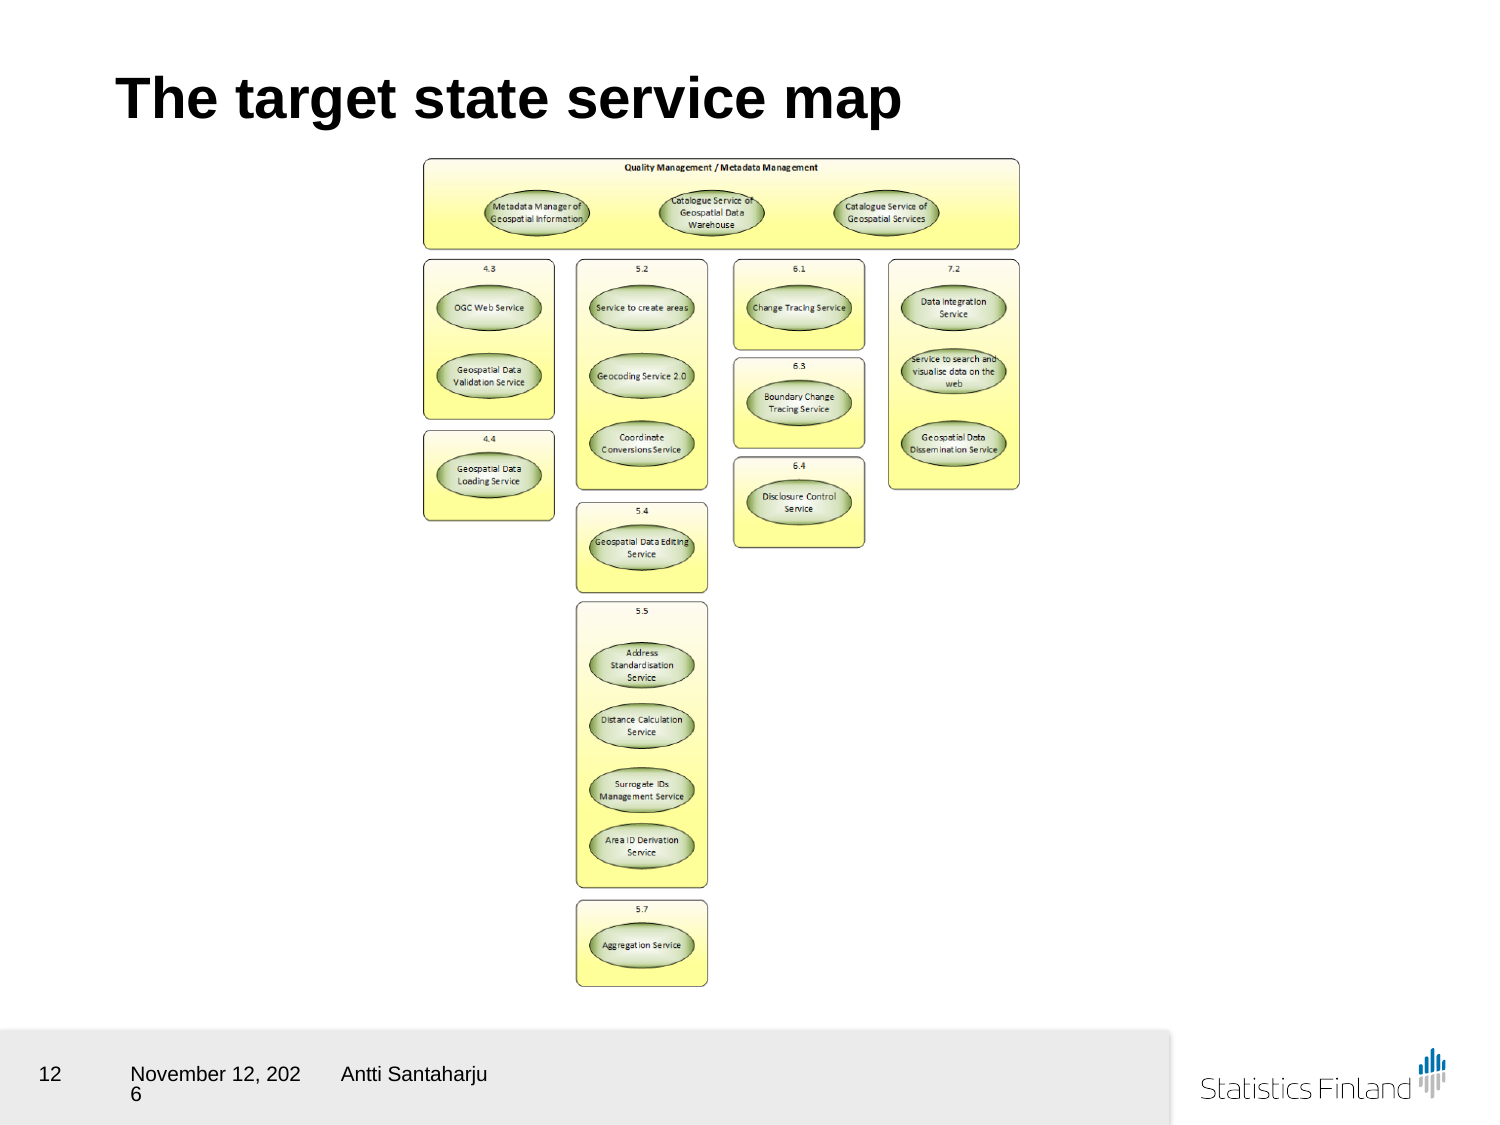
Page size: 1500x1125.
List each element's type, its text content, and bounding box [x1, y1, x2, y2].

footer Antti Santaharju [325, 1042, 801, 1103]
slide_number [116, 1042, 325, 1103]
picture [1201, 1048, 1446, 1099]
title The target state service map [115, 60, 1385, 132]
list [421, 157, 1021, 987]
slide_number 12 [0, 1042, 116, 1103]
